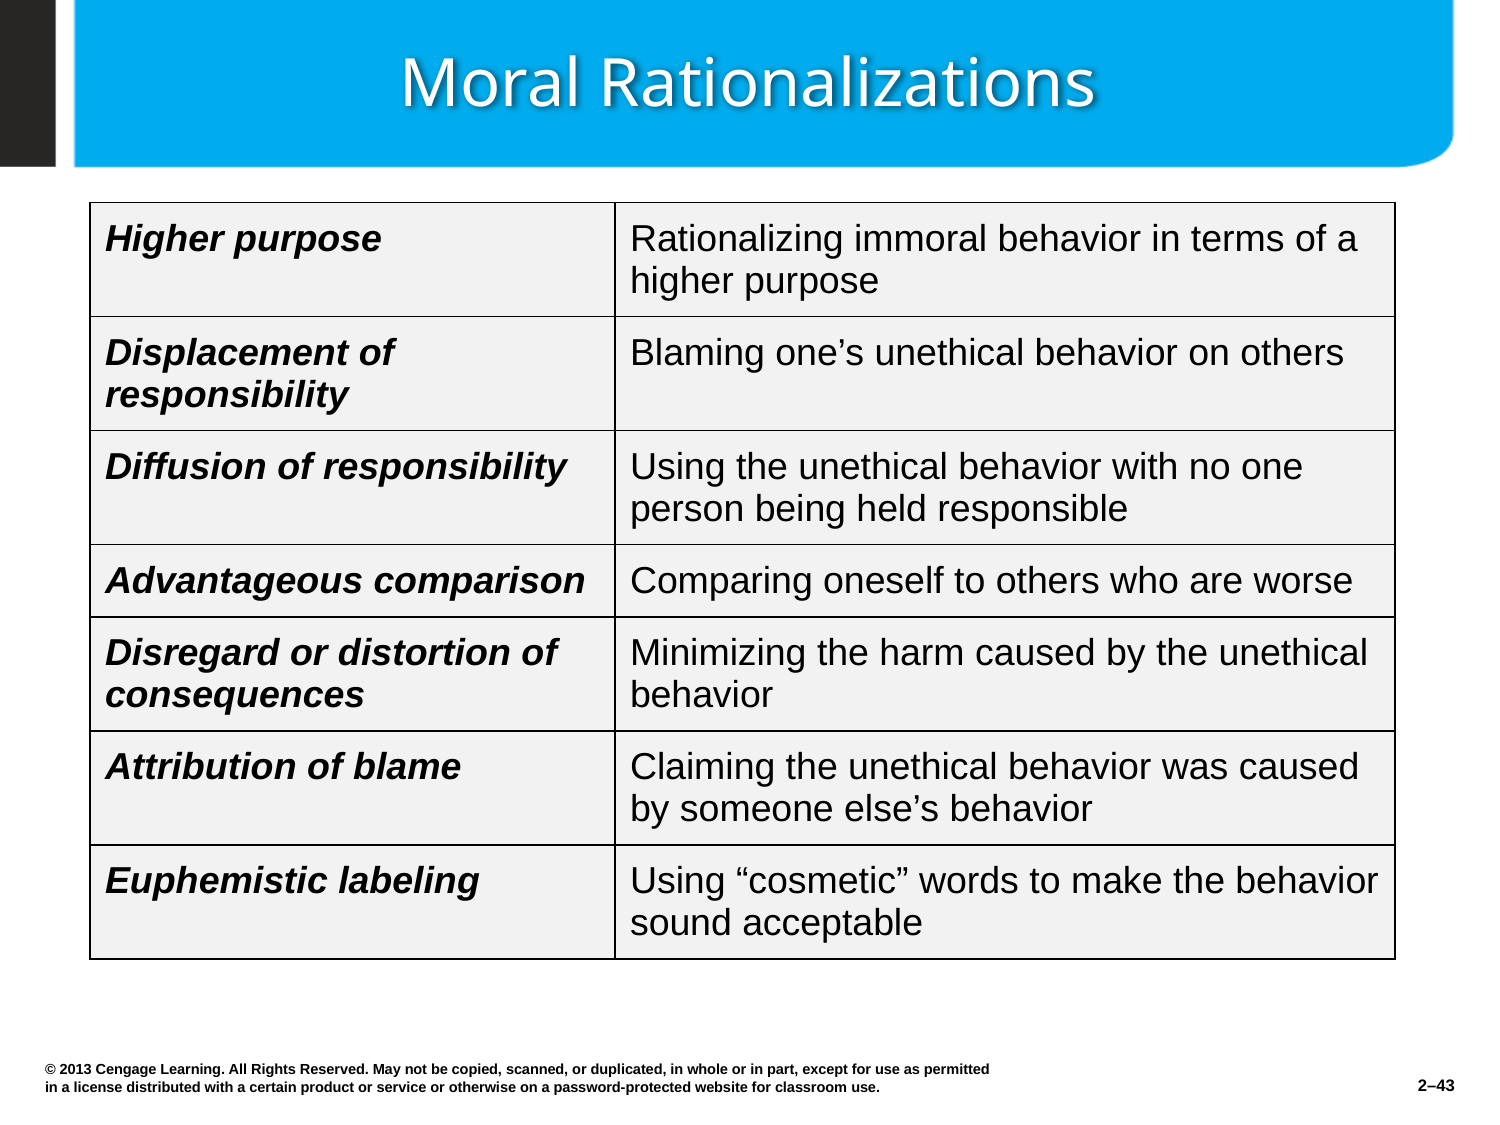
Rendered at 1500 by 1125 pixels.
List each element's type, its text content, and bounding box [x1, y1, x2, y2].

table_cell Using “cosmetic” words to make the behavior sound acceptable [616, 846, 1394, 958]
table_cell Minimizing the harm caused by the unethical behavior [616, 618, 1394, 730]
picture [0, 0, 1456, 170]
table_cell Attribution of blame [91, 732, 614, 844]
table_cell Comparing oneself to others who are worse [616, 545, 1394, 616]
table_cell Advantageous comparison [91, 545, 614, 616]
slide_number 2–43 [1092, 1042, 1455, 1103]
table_cell Claiming the unethical behavior was caused by someone else’s behavior [616, 732, 1394, 844]
footer © 2013 Cengage Learning. All Rights Reserved. May not be copied, scanned, or duplicated, in whole or in part, except for use as permitted in a license distributed with a certain product or service or otherwise on a password-protected website for classroom use. [45, 1042, 1005, 1103]
table_cell Using the unethical behavior with no one person being held responsible [616, 431, 1394, 544]
table_header Rationalizing immoral behavior in terms of a higher purpose [616, 203, 1394, 316]
table_cell Euphemistic labeling [91, 846, 614, 958]
table_cell Displacement of responsibility [91, 317, 614, 430]
table_cell Disregard or distortion of consequences [91, 618, 614, 730]
table_cell Blaming one’s unethical behavior on others [616, 317, 1394, 430]
table_header Higher purpose [91, 203, 614, 316]
title Moral Rationalizations [85, 32, 1411, 129]
table_cell Diffusion of responsibility [91, 431, 614, 544]
